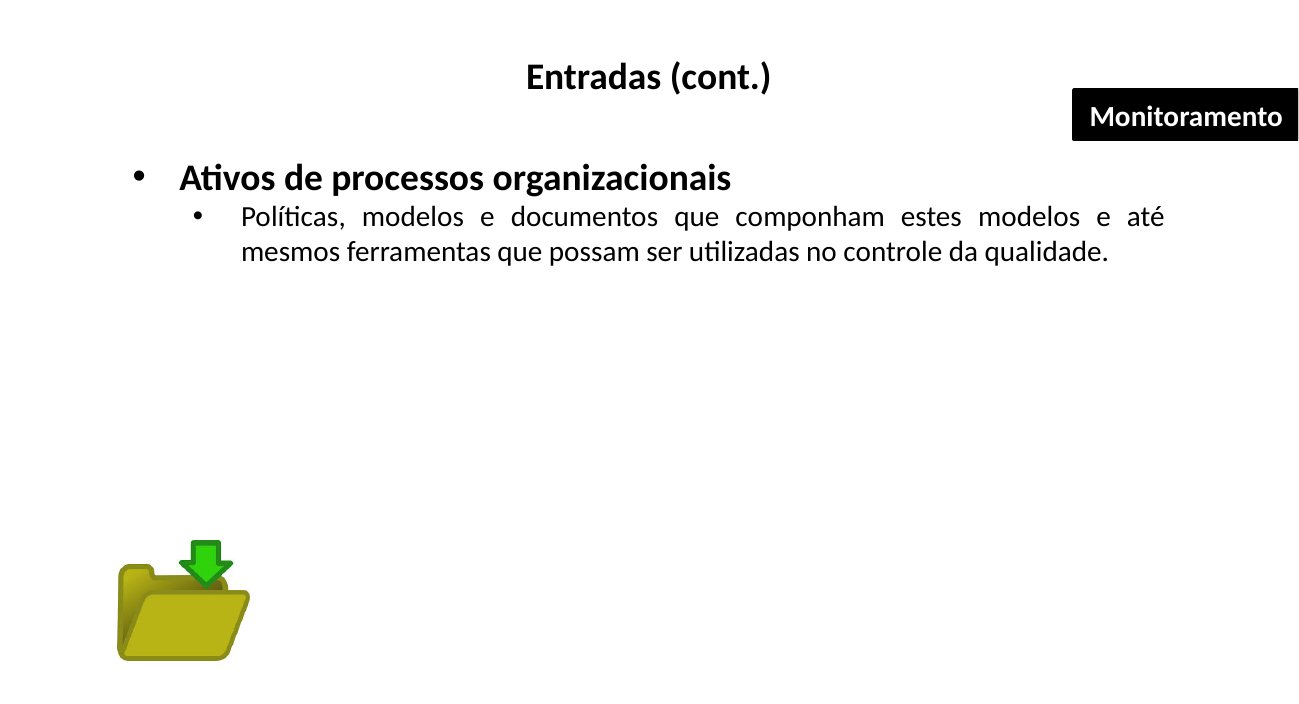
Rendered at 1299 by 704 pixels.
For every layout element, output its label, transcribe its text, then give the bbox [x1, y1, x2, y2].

picture [117, 540, 250, 661]
text_box Ativos de processos organizacionais Políticas, modelos e documentos que componham estes modelos e até mesmos ferramentas que possam ser utilizadas no controle da qualidade. [117, 145, 1181, 277]
text_box Entradas (cont.) [0, 44, 1299, 106]
text_box Monitoramento [1074, 90, 1299, 140]
